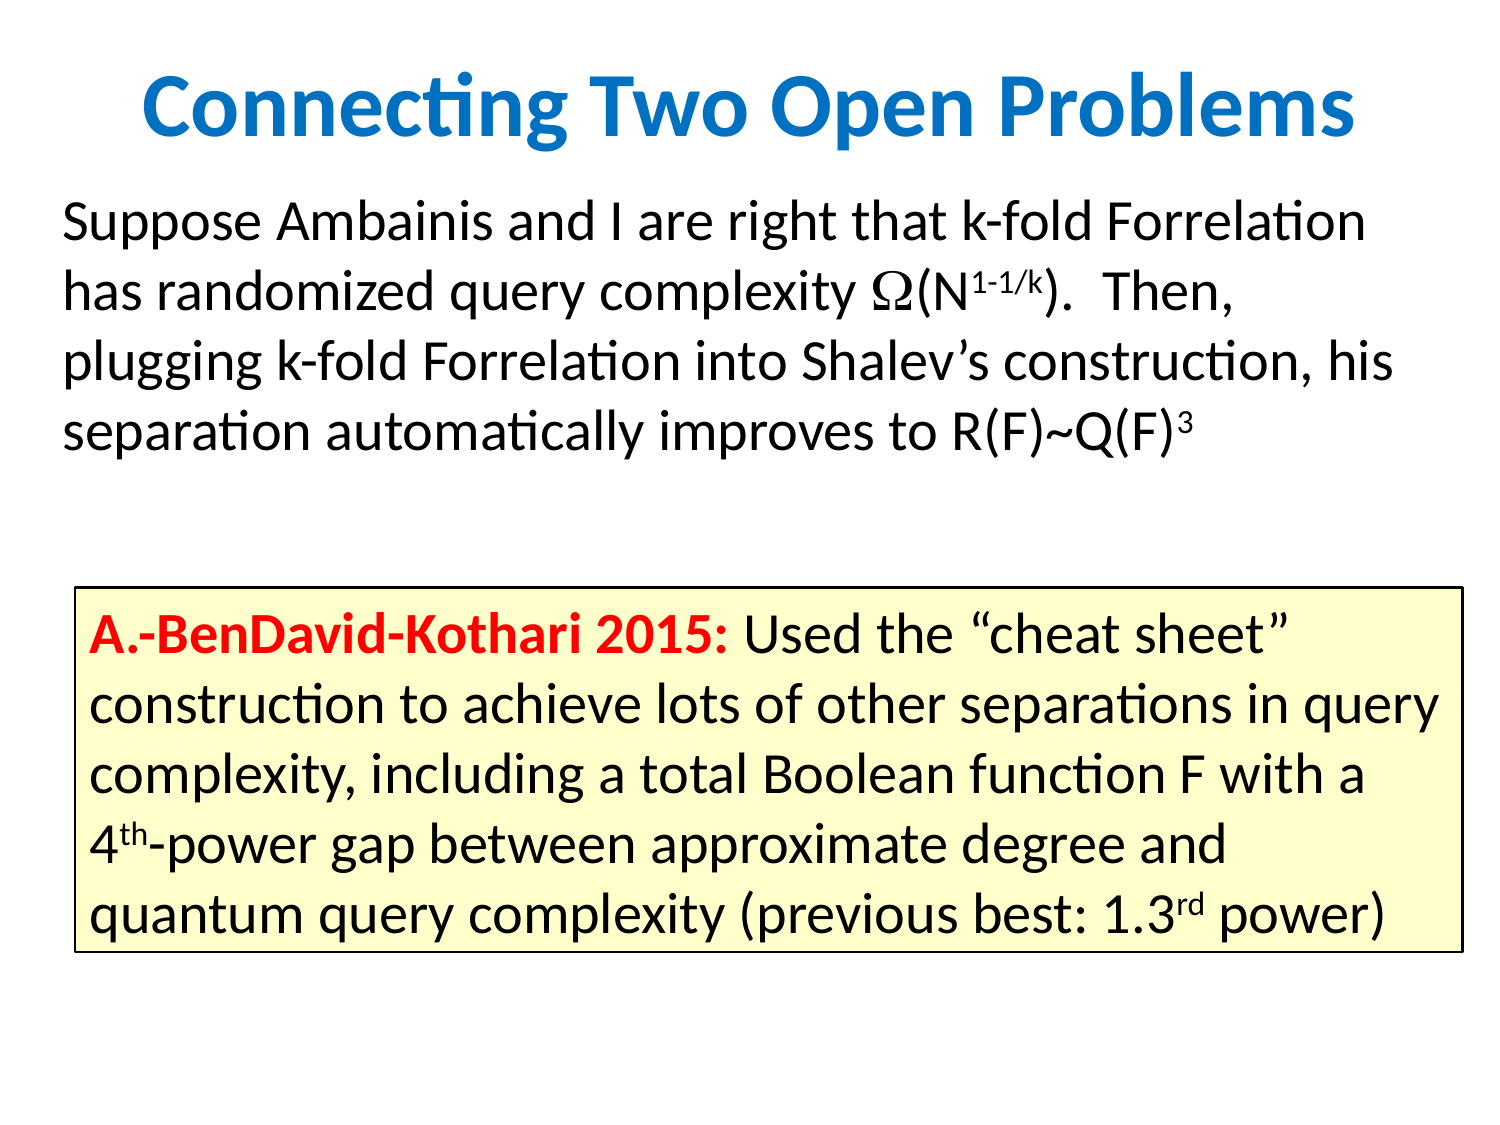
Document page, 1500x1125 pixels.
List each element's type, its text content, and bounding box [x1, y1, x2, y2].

text_box Connecting Two Open Problems [37, 37, 1463, 163]
text_box Suppose Ambainis and I are right that k-fold Forrelation has randomized query complexity (N1-1/k). Then, plugging k-fold Forrelation into Shalev’s construction, his separation automatically improves to R(F)~Q(F)3 [47, 174, 1435, 470]
text_box A.-BenDavid-Kothari 2015: Used the “cheat sheet” construction to achieve lots of other separations in query complexity, including a total Boolean function F with a 4th-power gap between approximate degree and quantum query complexity (previous best: 1.3rd power) [75, 587, 1463, 953]
